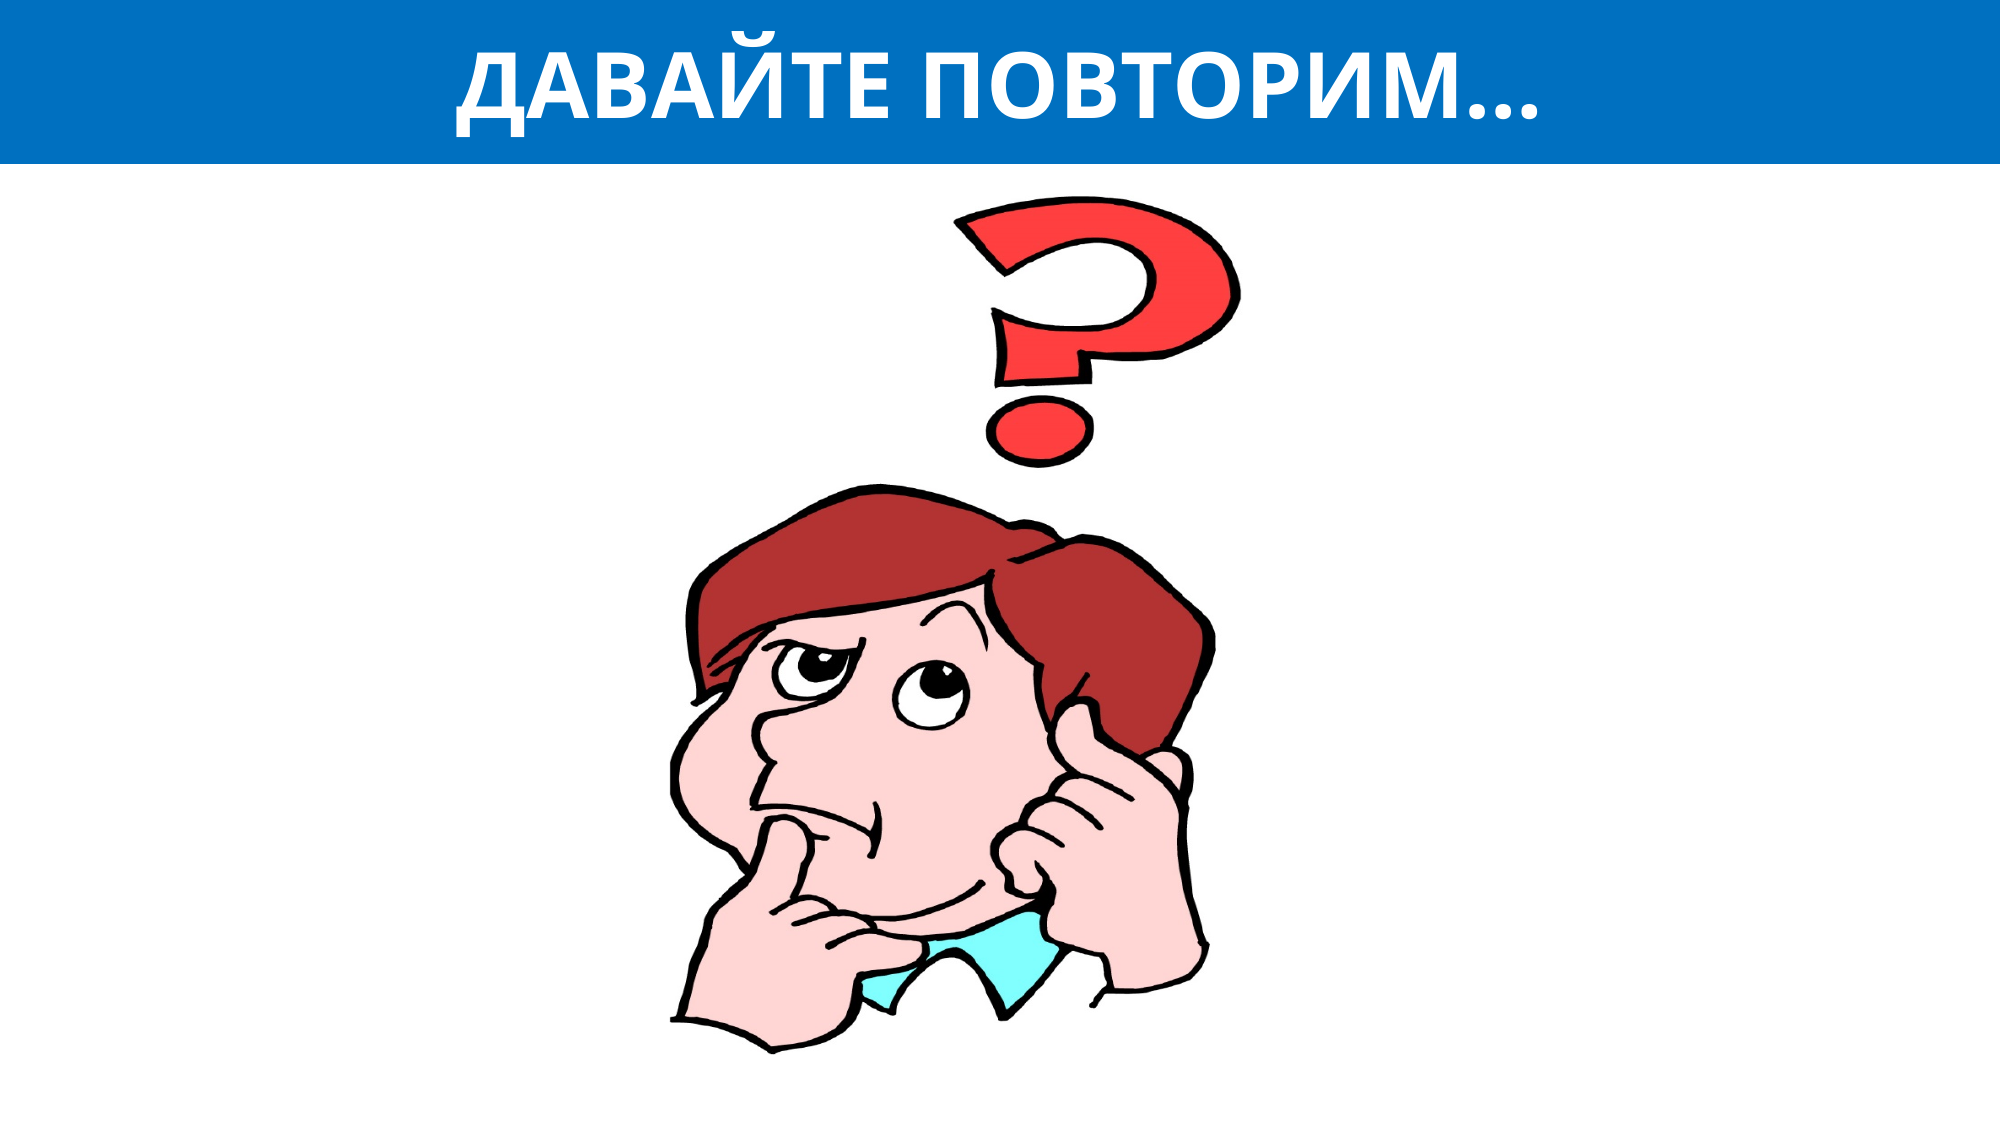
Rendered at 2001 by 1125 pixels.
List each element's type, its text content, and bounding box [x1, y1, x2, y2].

picture [669, 184, 1252, 1055]
text_box ДАВАЙТЕ ПОВТОРИМ… [0, 0, 2000, 164]
